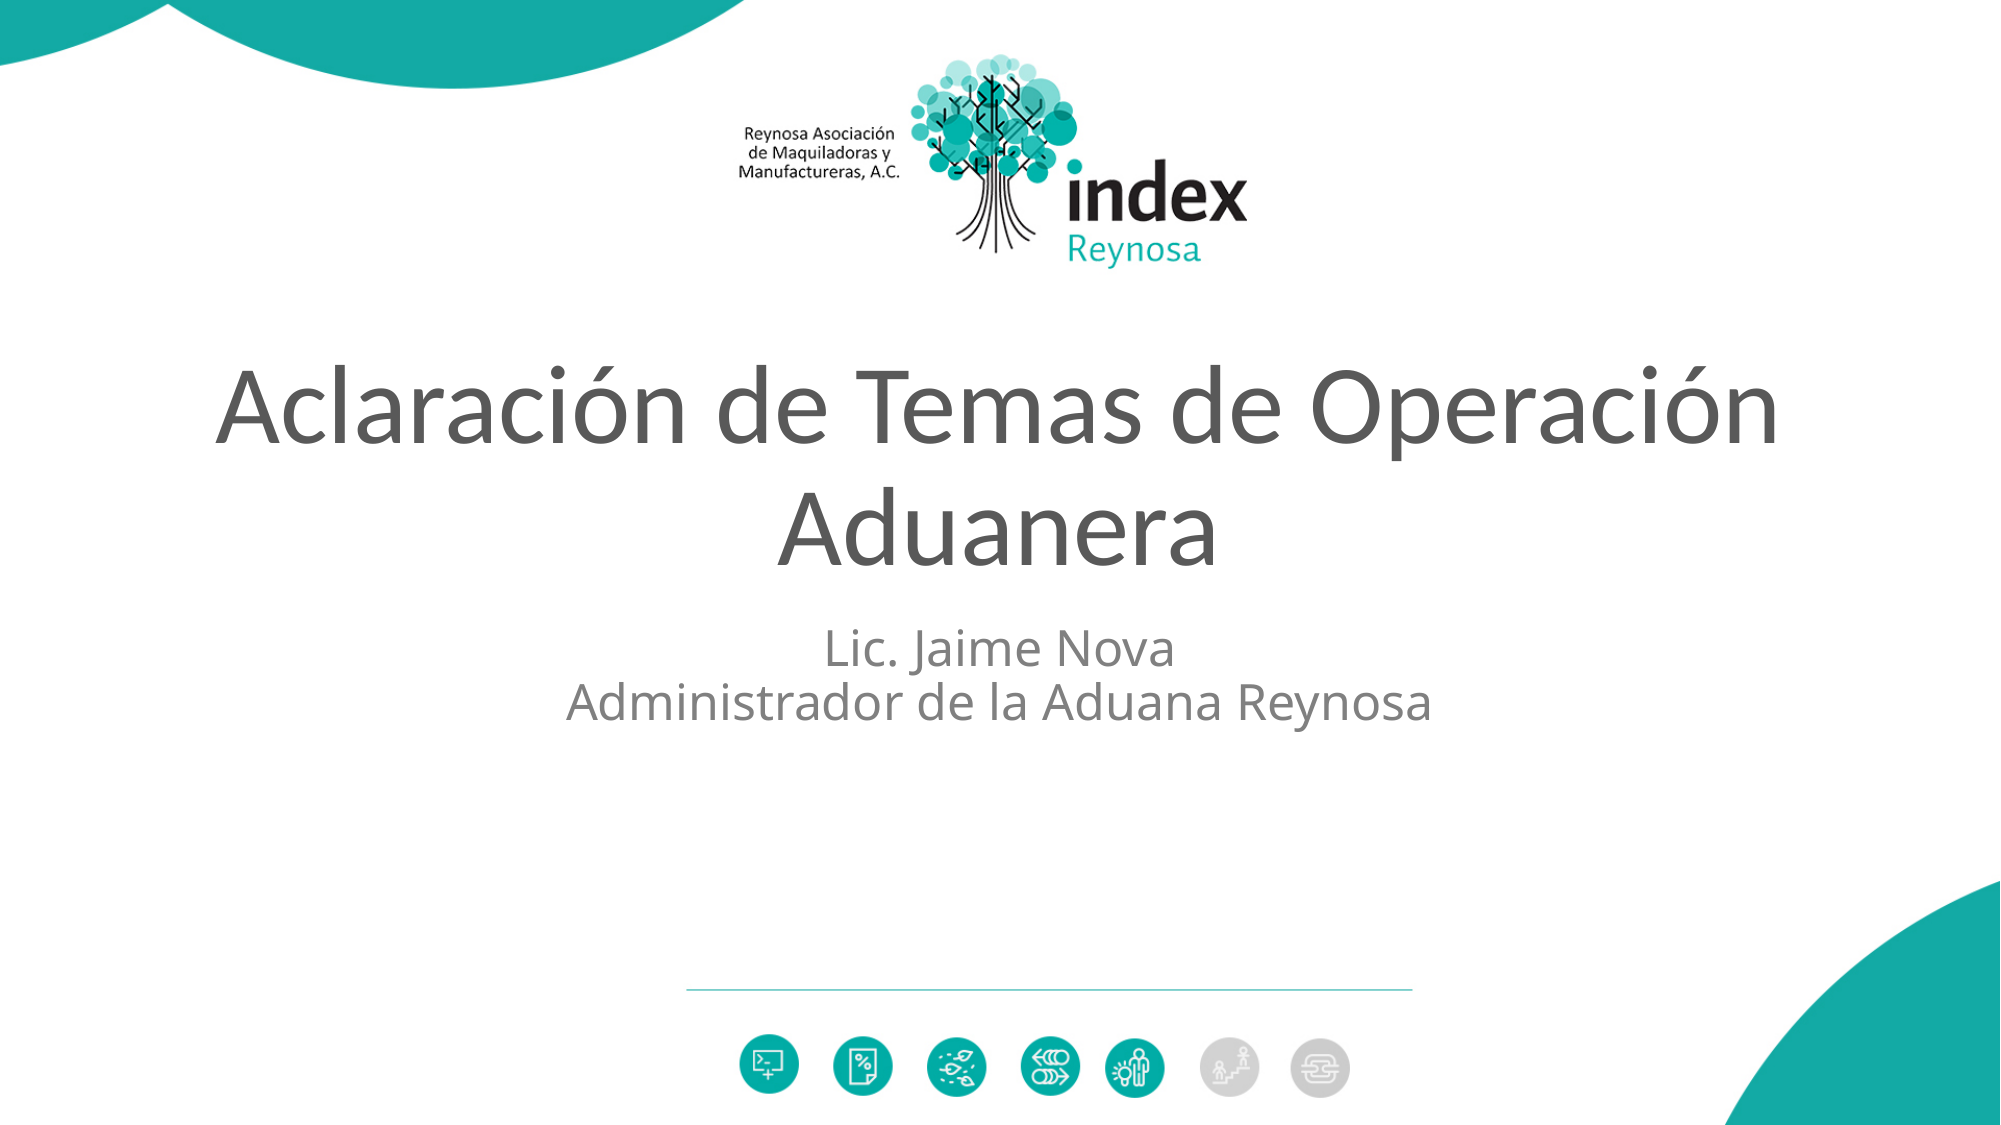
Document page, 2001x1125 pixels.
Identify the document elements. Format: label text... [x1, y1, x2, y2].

title Aclaración de Temas de Operación Aduanera [43, 205, 1955, 598]
subtitle Lic. Jaime Nova Administrador de la Aduana Reynosa [415, 615, 1585, 902]
picture [0, 0, 2000, 1125]
